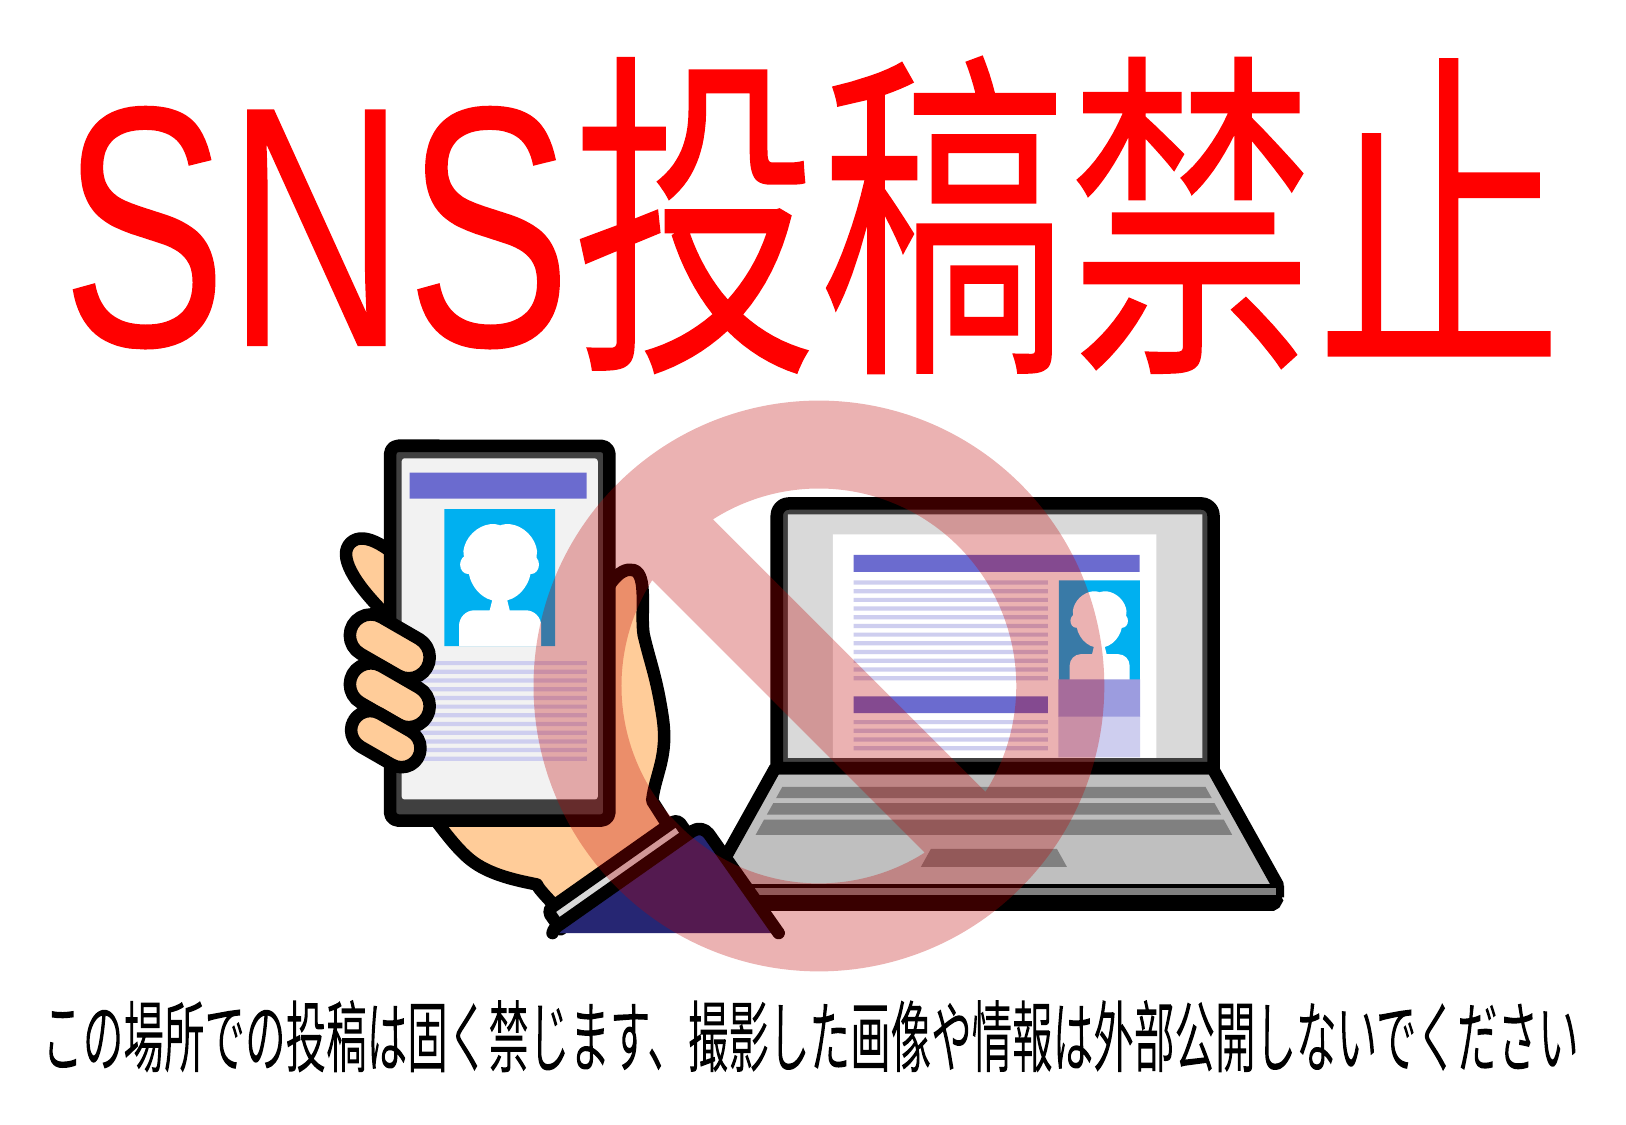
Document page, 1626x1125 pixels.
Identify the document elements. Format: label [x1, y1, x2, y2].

text_box [688, 913, 996, 974]
text_box [346, 445, 779, 934]
text_box [783, 503, 1279, 905]
text_box [663, 398, 1040, 501]
